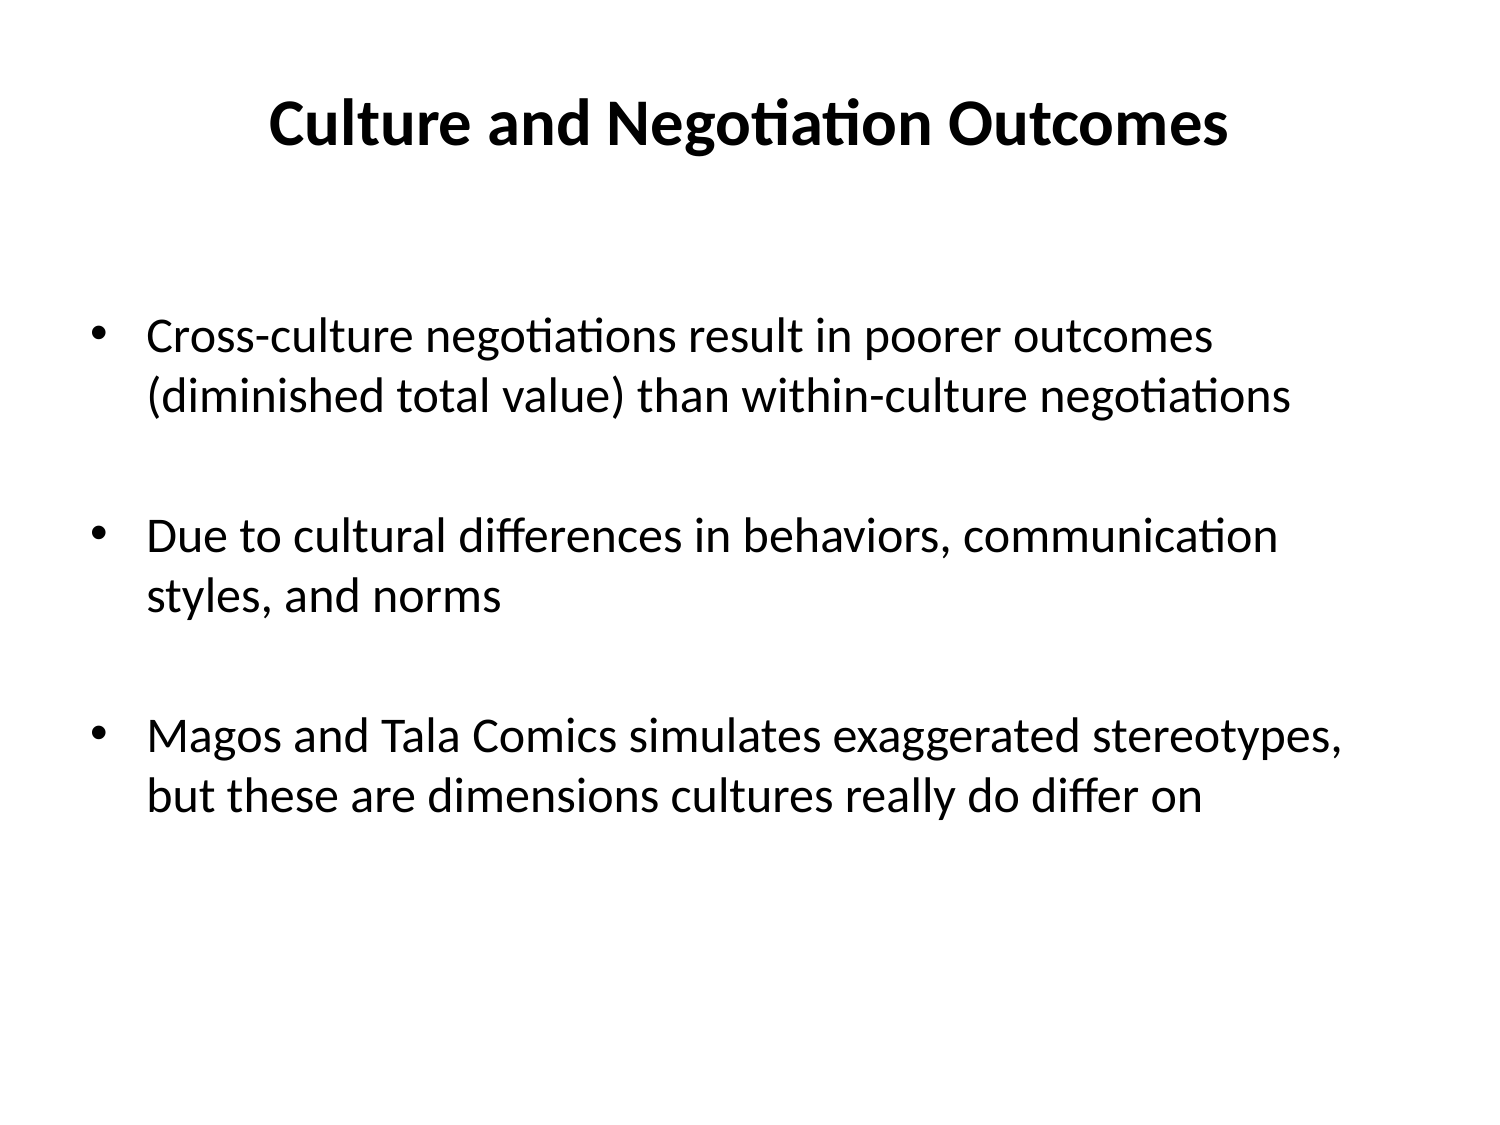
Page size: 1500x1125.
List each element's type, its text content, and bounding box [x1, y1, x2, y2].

list Cross-culture negotiations result in poorer outcomes (diminished total value) than within-culture negotiations Due to cultural differences in behaviors, communication styles, and norms Magos and Tala Comics simulates exaggerated stereotypes, but these are dimensions cultures really do differ on [75, 295, 1397, 1038]
title Culture and Negotiation Outcomes [75, 24, 1425, 213]
